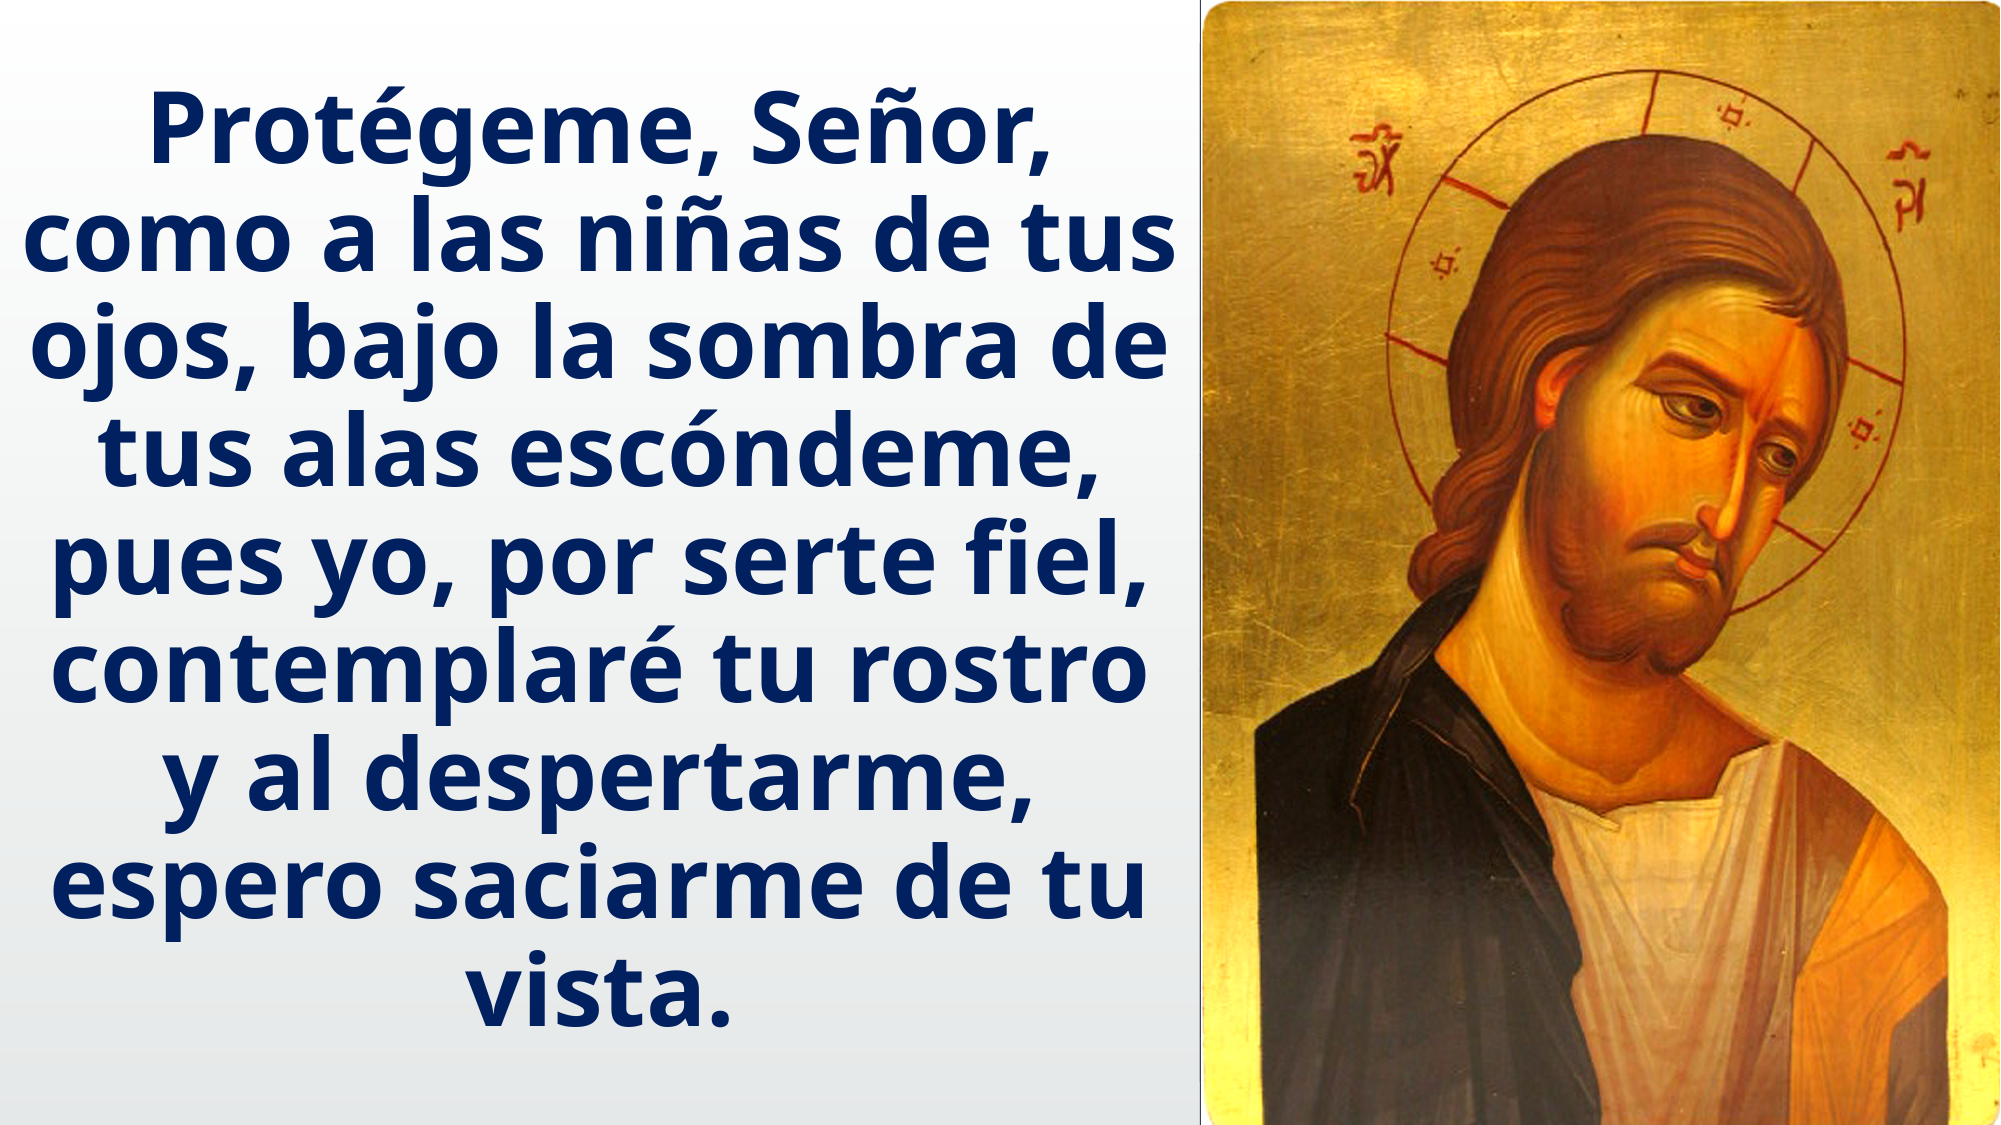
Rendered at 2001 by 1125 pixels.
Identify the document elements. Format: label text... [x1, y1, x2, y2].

title Protégeme, Señor, como a las niñas de tus ojos, bajo la sombra de tus alas escóndeme, pues yo, por serte fiel, contemplaré tu rostro y al despertarme, espero saciarme de tu vista. [0, 0, 1200, 1125]
picture [1200, 0, 2000, 1125]
